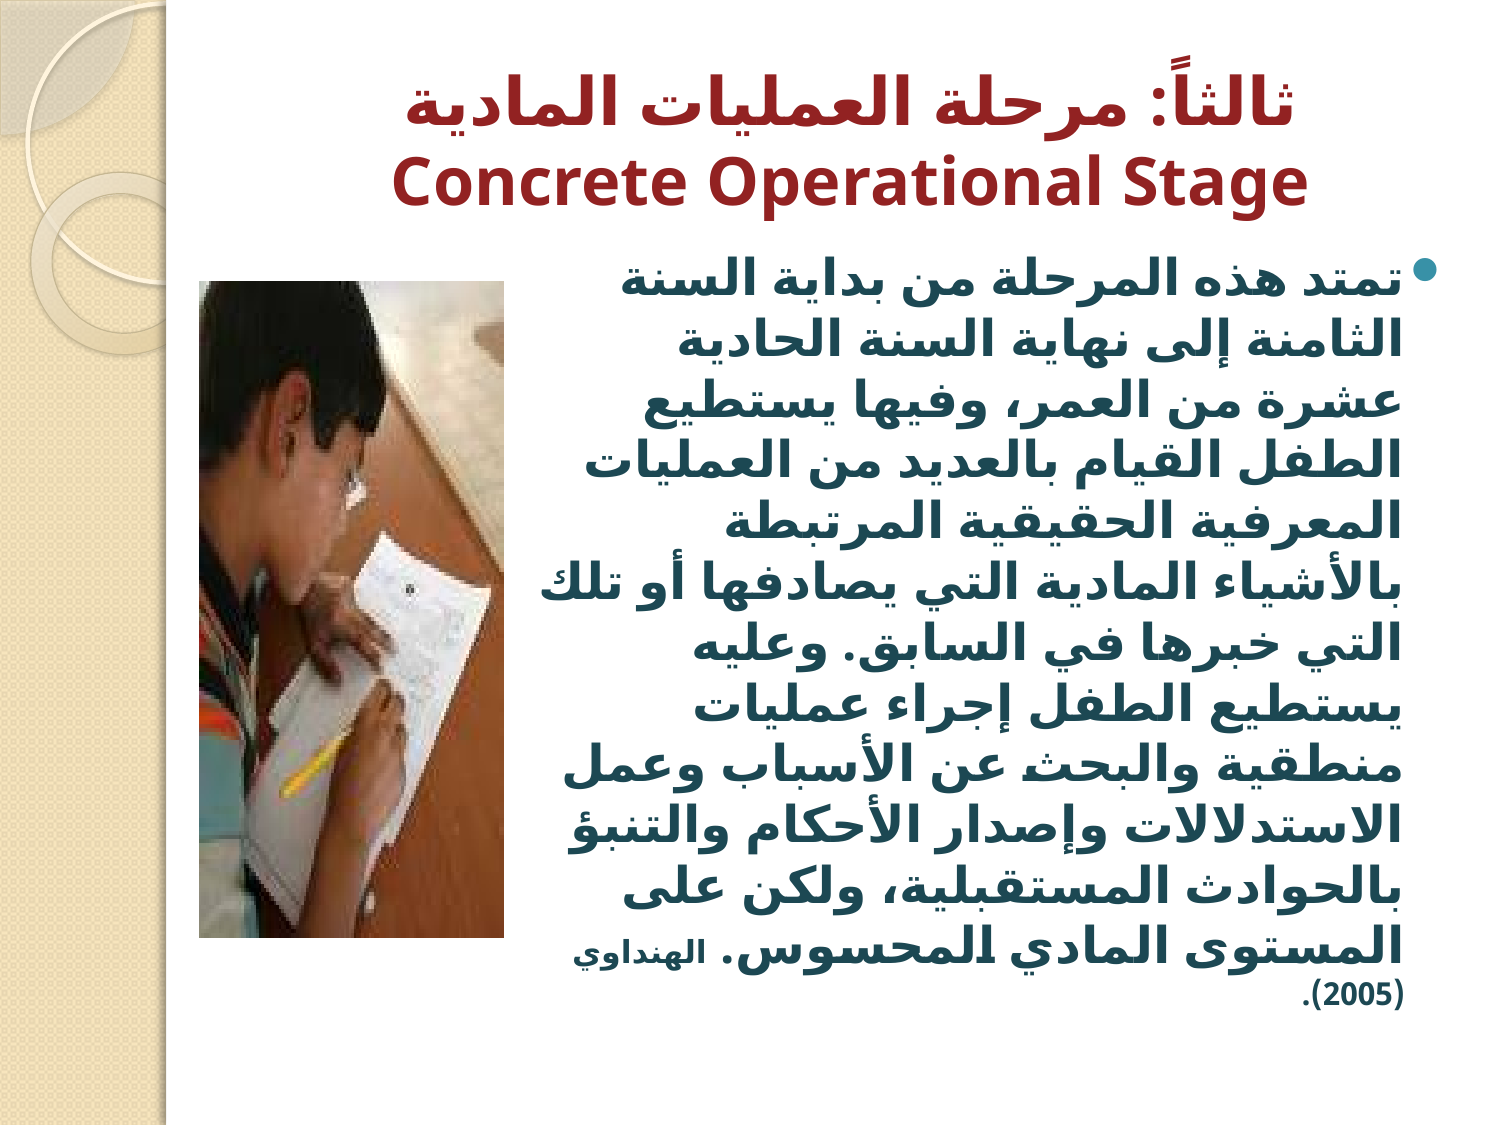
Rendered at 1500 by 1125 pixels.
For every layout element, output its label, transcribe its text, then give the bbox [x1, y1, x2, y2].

picture [198, 280, 505, 938]
list تمتد هذه المرحلة من بداية السنة الثامنة إلى نهاية السنة الحادية عشرة من العمر، وفيها يستطيع الطفل القيام بالعديد من العمليات المعرفية الحقيقية المرتبطة بالأشياء المادية التي يصادفها أو تلك التي خبرها في السابق. وعليه يستطيع الطفل إجراء عمليات منطقية والبحث عن الأسباب وعمل الاستدلالات وإصدار الأحكام والتنبؤ بالحوادث المستقبلية، ولكن على المستوى المادي المحسوس. الهنداوي (2005). [503, 237, 1466, 1025]
title ثالثاً: مرحلة العمليات المادية Concrete Operational Stage [235, 45, 1466, 233]
